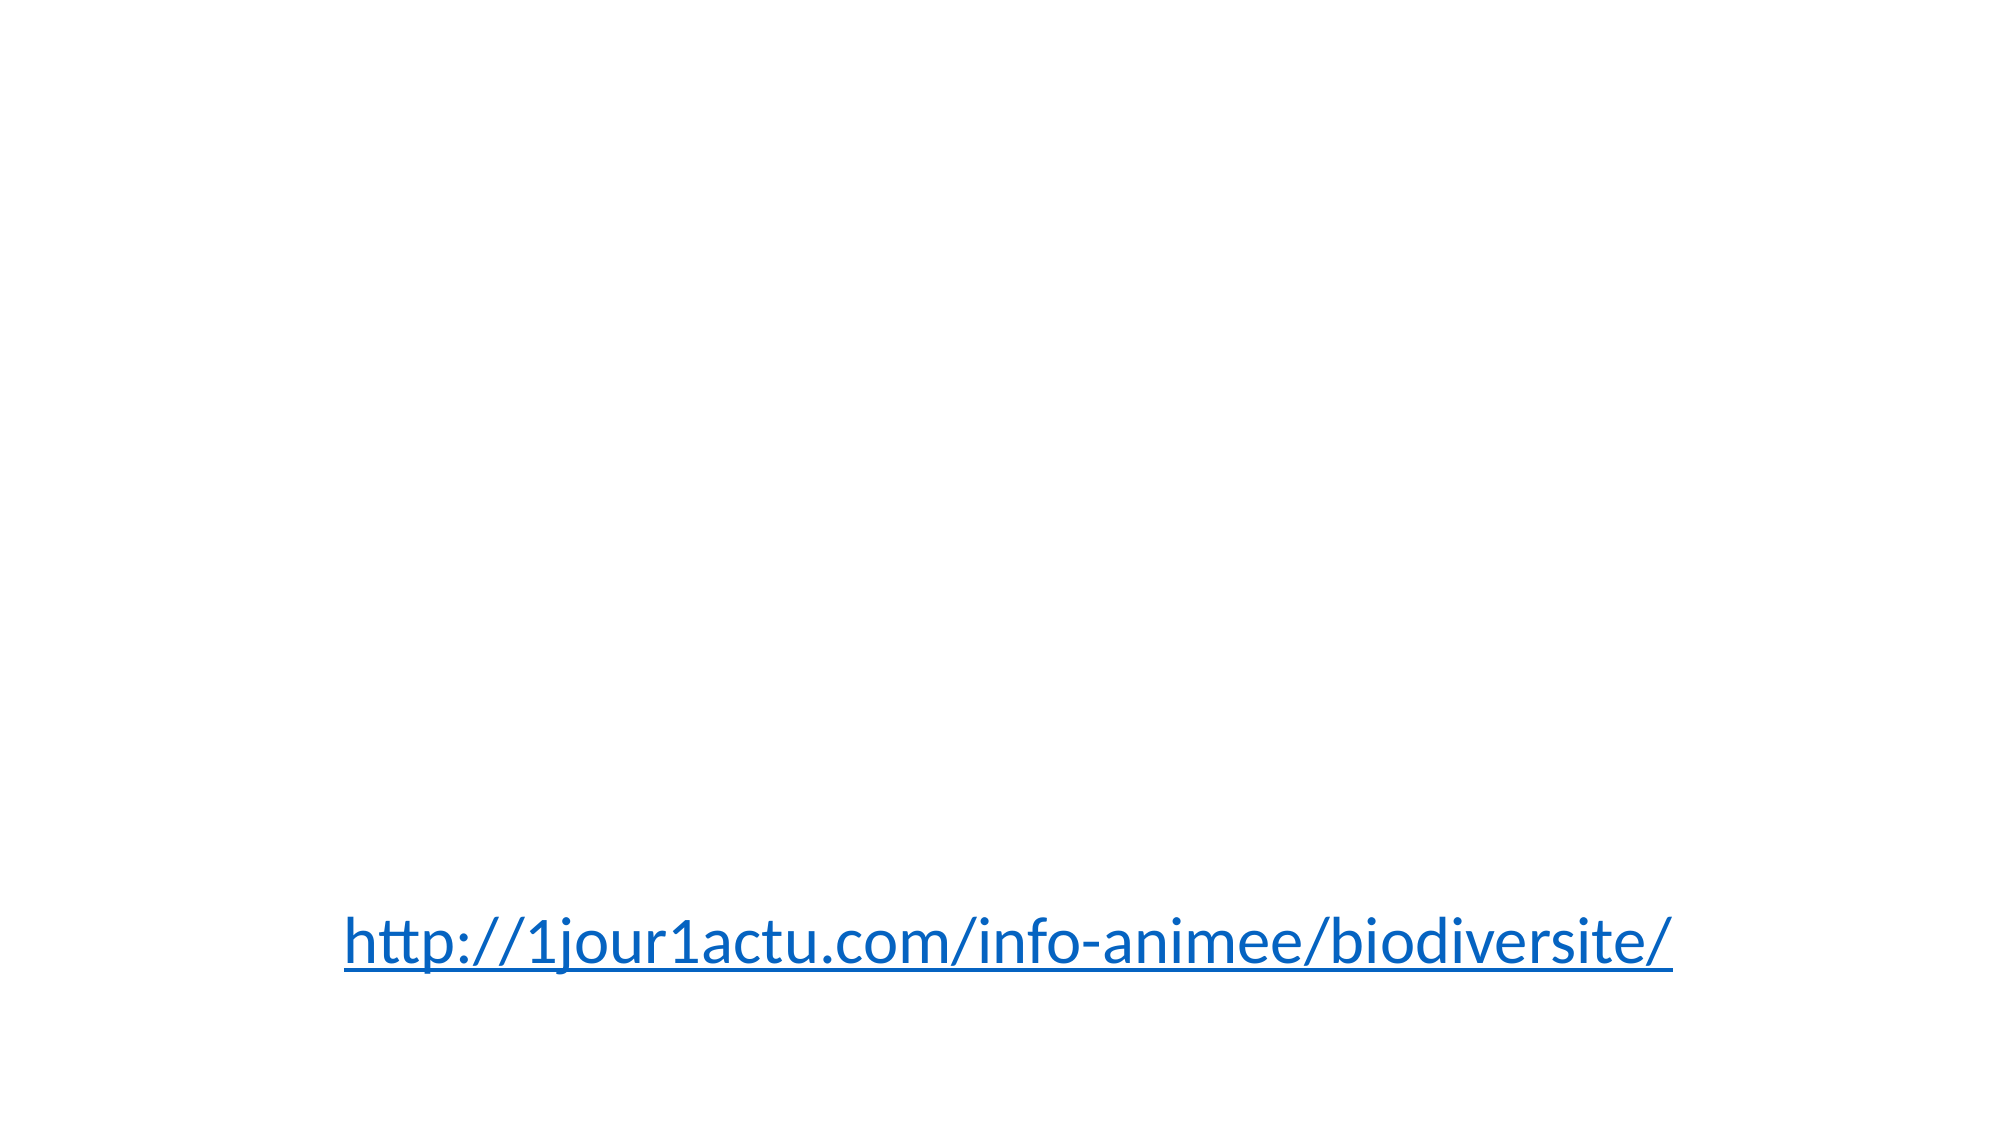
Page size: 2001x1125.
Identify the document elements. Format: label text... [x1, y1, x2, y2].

text_box http://1jour1actu.com/info-animee/biodiversite/ [329, 889, 1717, 1065]
